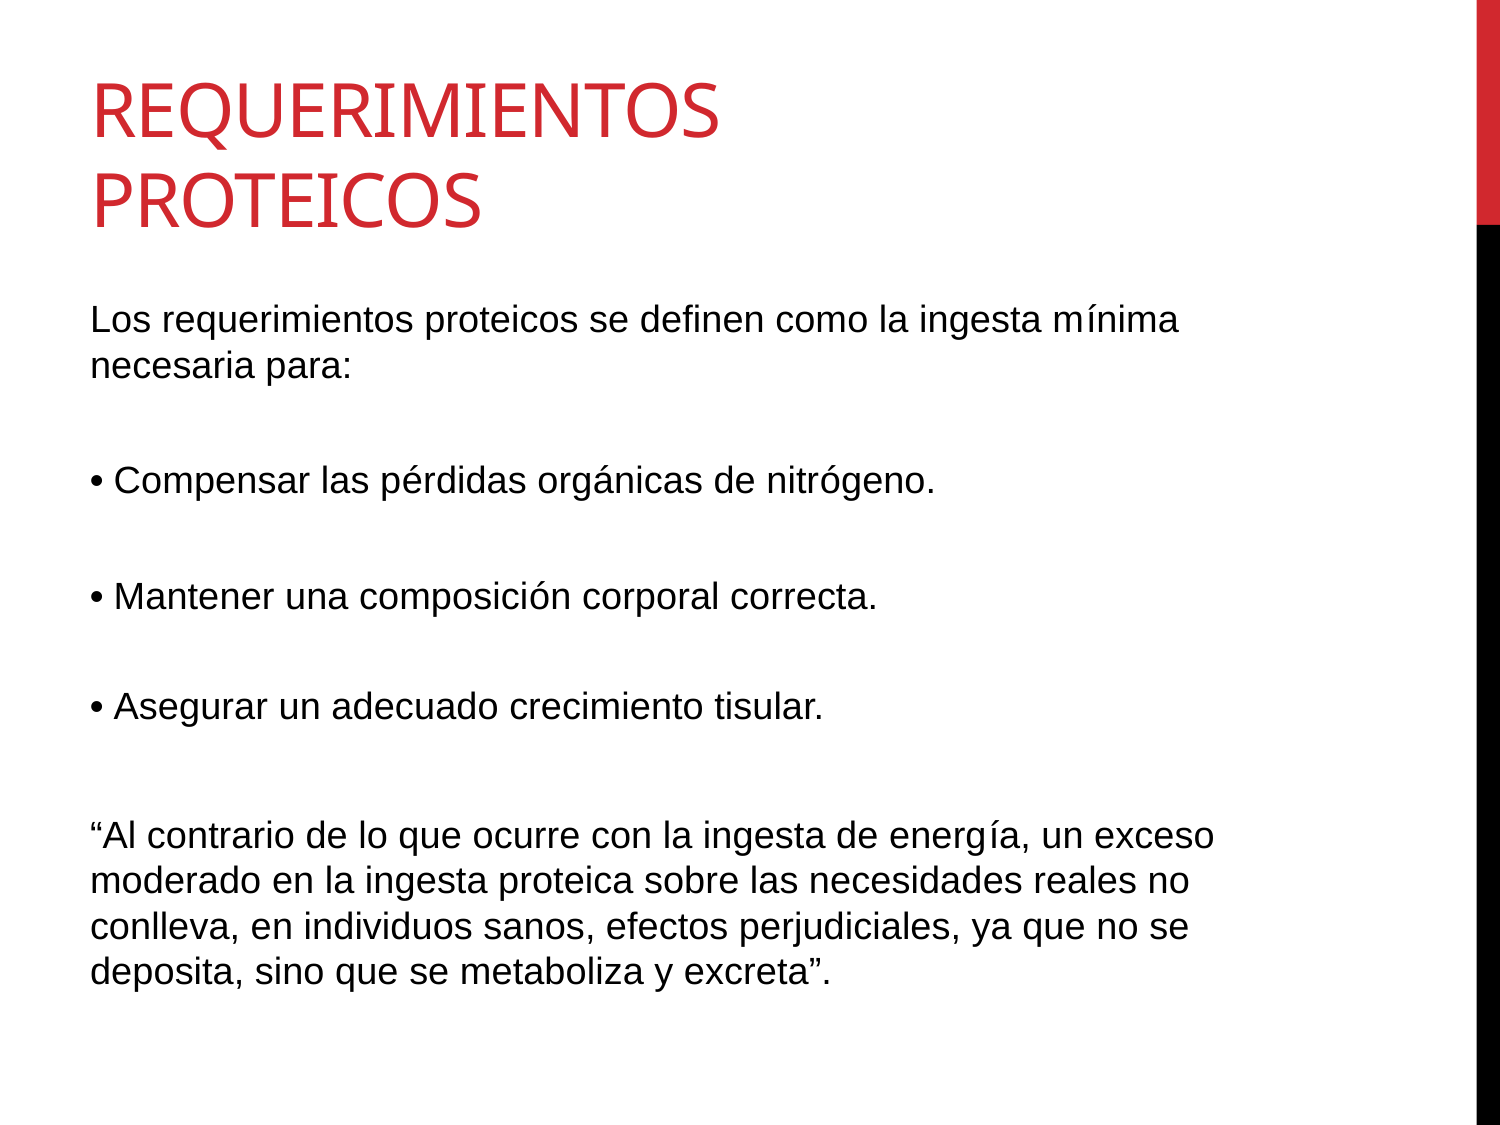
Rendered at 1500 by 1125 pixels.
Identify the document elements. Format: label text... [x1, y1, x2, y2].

list Los requerimientos proteicos se definen como la ingesta mínima necesaria para: • Compensar las pérdidas orgánicas de nitrógeno. • Mantener una composición corporal correcta. • Asegurar un adecuado crecimiento tisular. “Al contrario de lo que ocurre con la ingesta de energía, un exceso moderado en la ingesta proteica sobre las necesidades reales no conlleva, en individuos sanos, efectos perjudiciales, ya que no se deposita, sino que se metaboliza y excreta”. [75, 287, 1325, 1005]
title Requerimientos proteicos [75, 25, 1025, 250]
